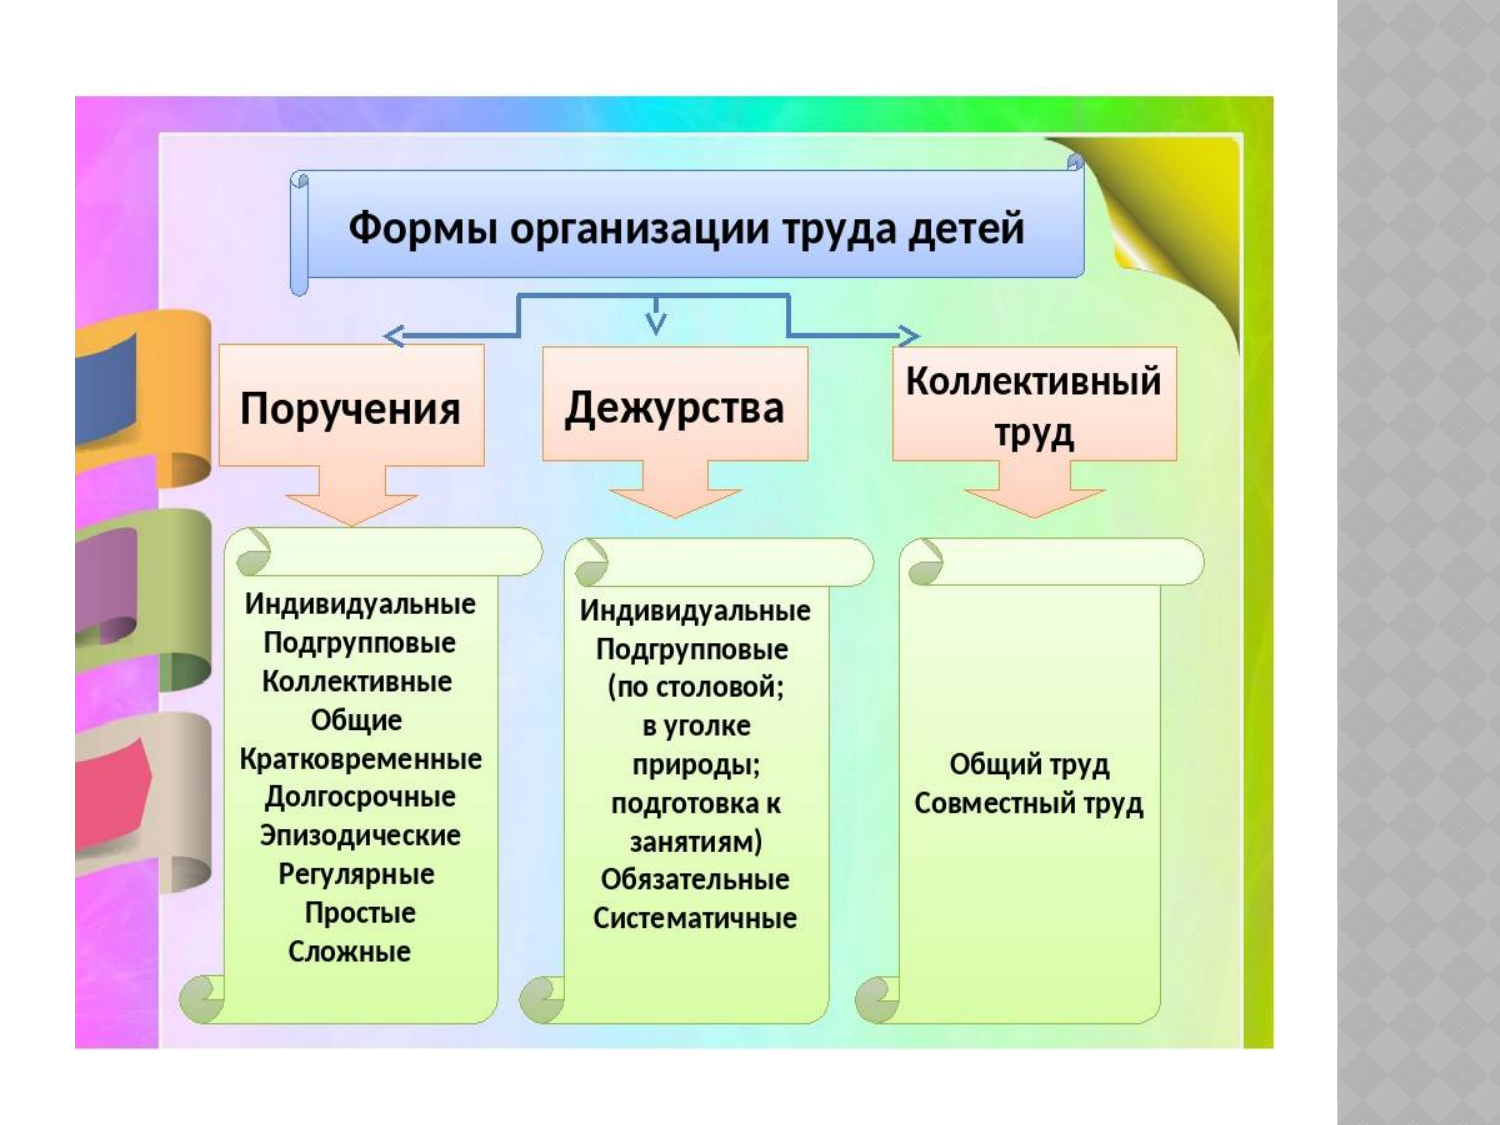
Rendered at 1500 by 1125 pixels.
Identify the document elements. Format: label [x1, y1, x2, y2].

list [74, 87, 1276, 1051]
